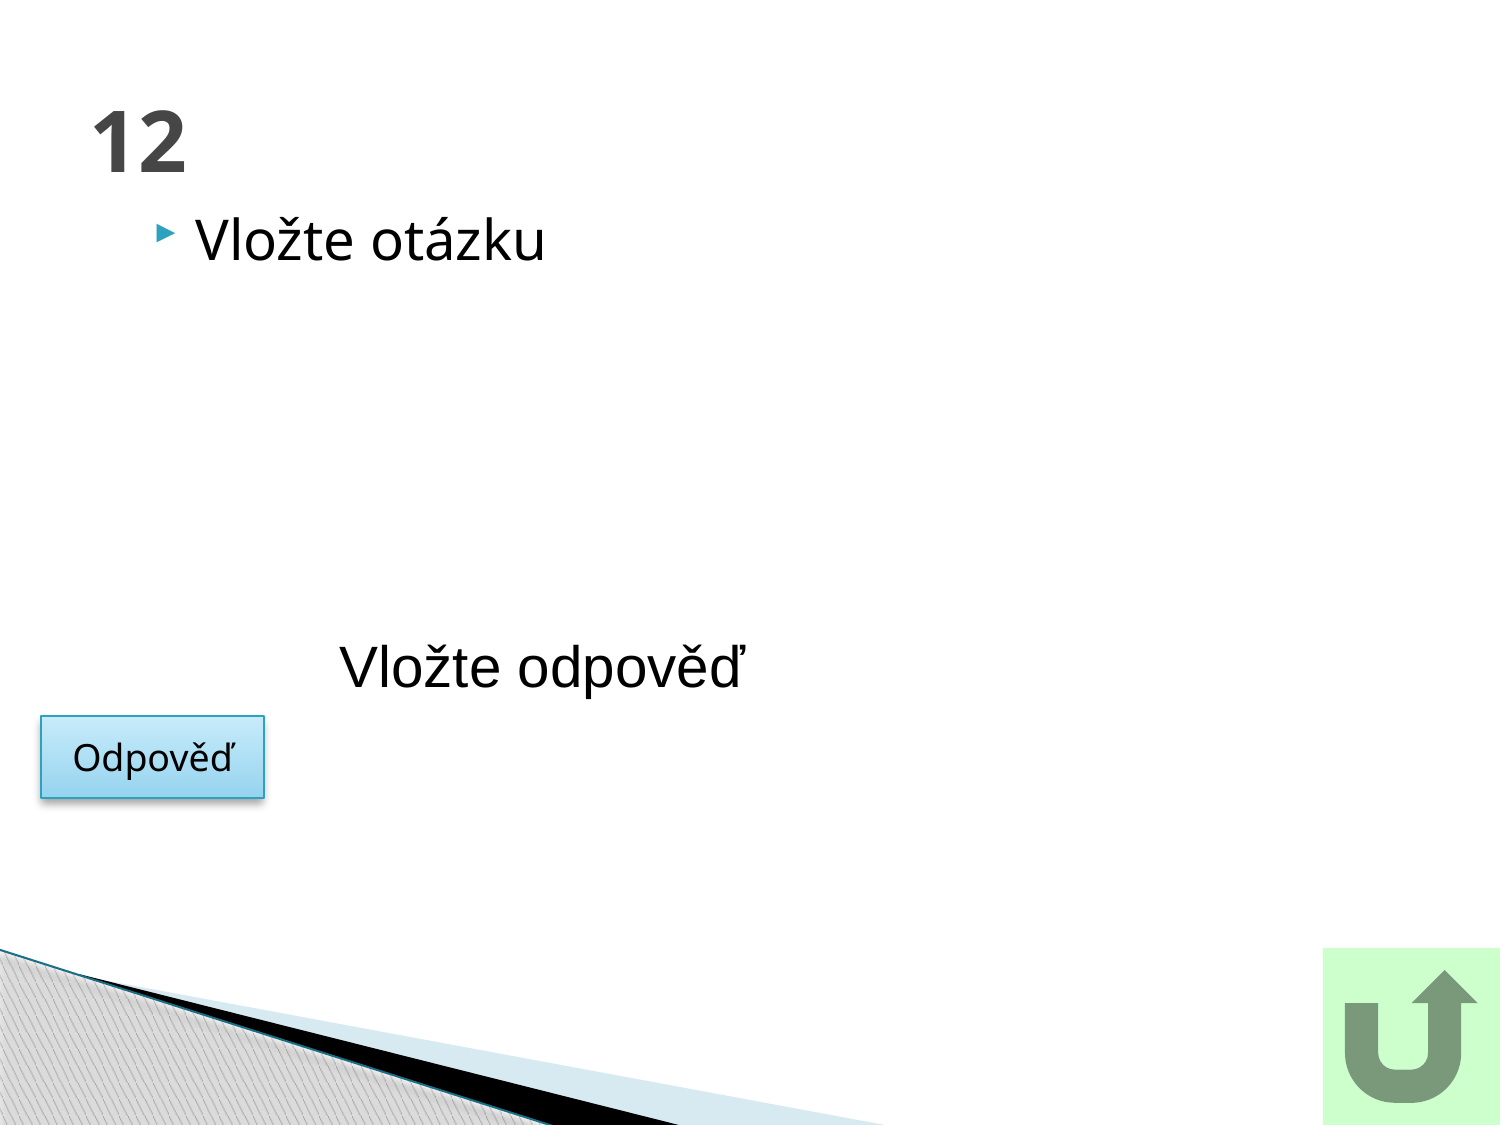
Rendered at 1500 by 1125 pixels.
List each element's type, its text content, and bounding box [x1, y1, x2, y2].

text_box Vložte odpověď [324, 621, 1500, 707]
title 12 [75, 45, 1425, 233]
list Vložte otázku [120, 196, 1471, 407]
text_box [1322, 947, 1500, 1125]
text_box Odpověď [40, 715, 265, 799]
